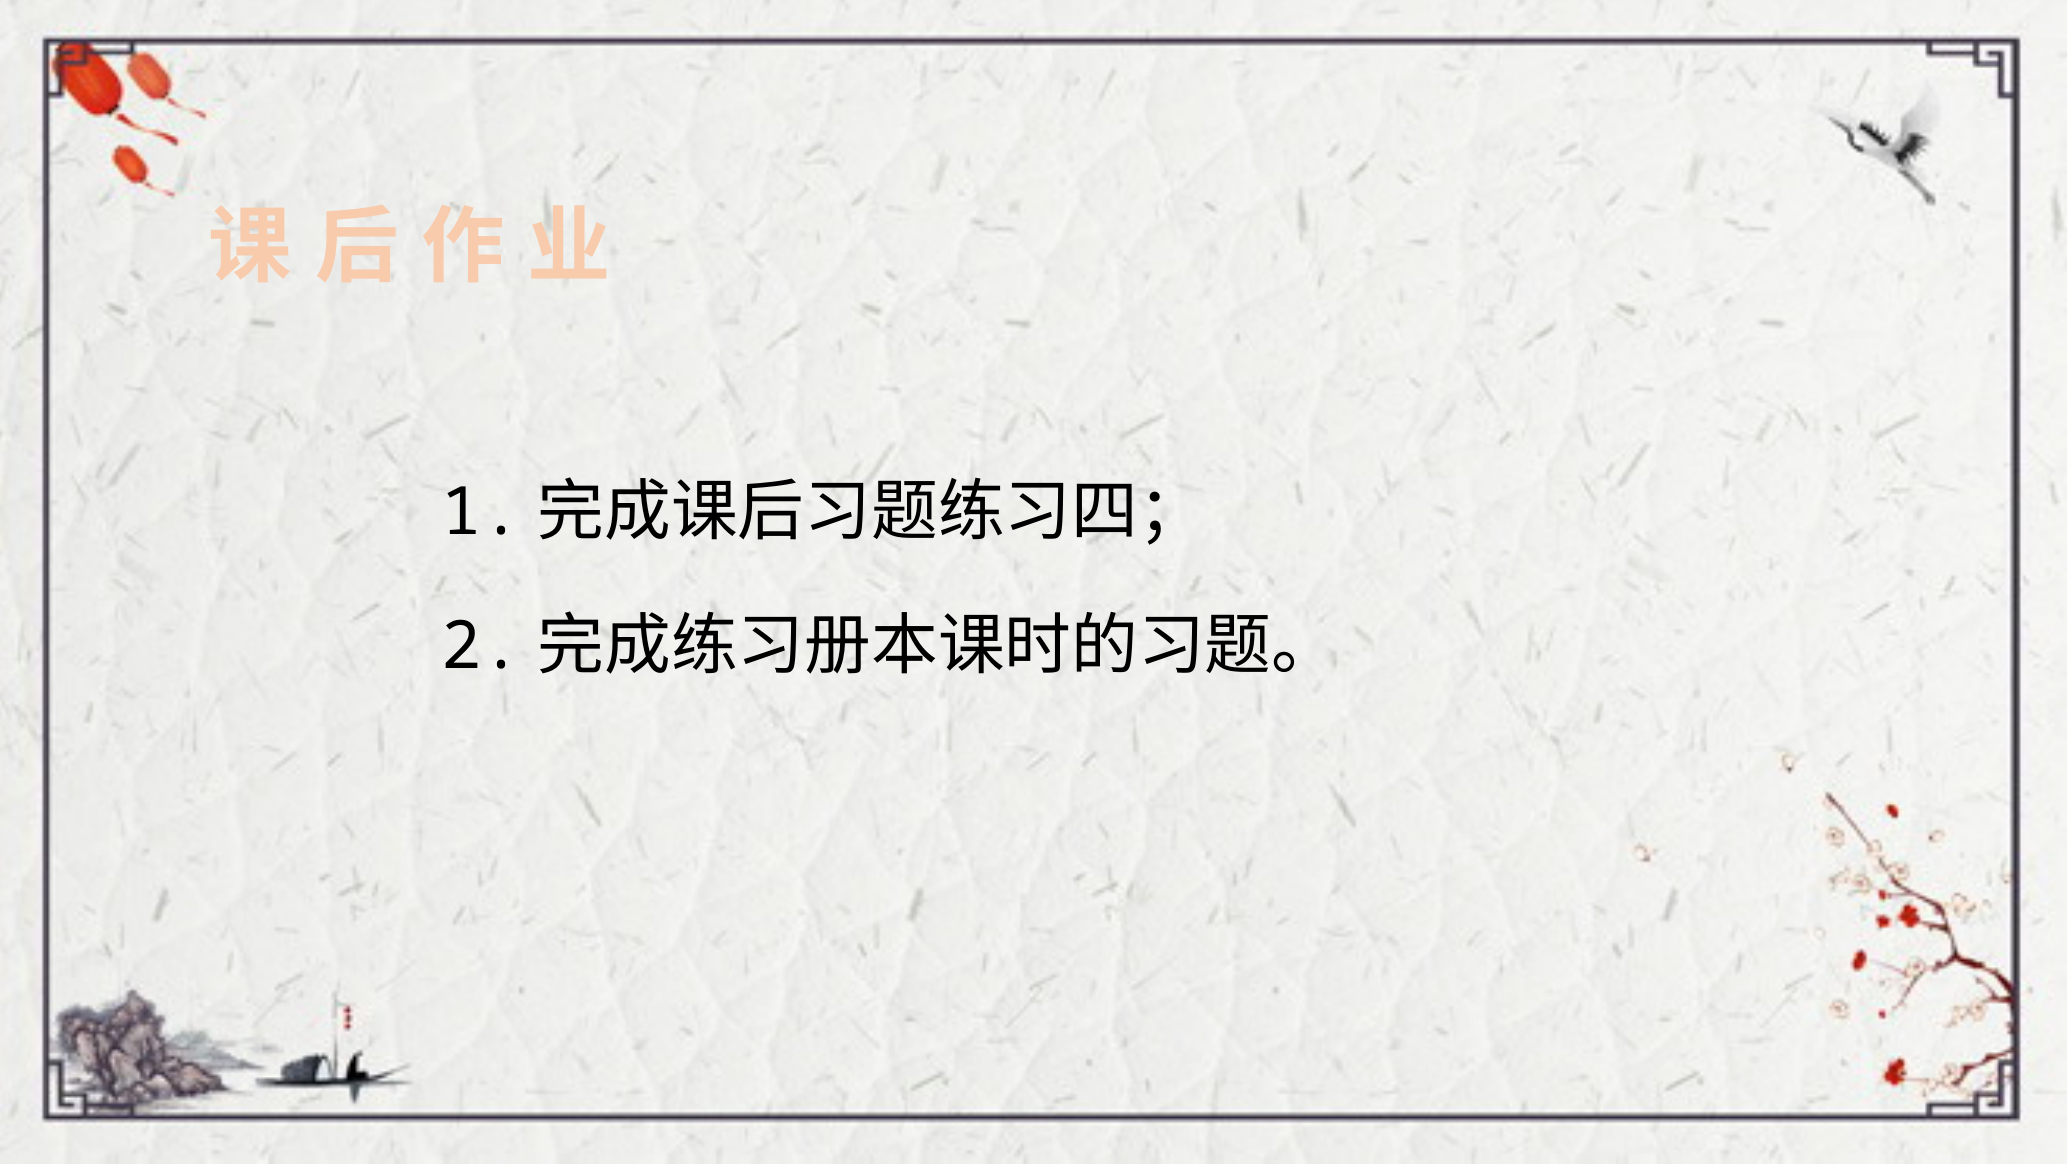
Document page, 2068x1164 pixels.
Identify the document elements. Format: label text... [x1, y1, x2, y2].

picture [0, 0, 2068, 1164]
text_box 课 后 作 业 [193, 185, 664, 300]
text_box 1.完成课后习题练习四； 2.完成练习册本课时的习题。 [426, 420, 1537, 690]
